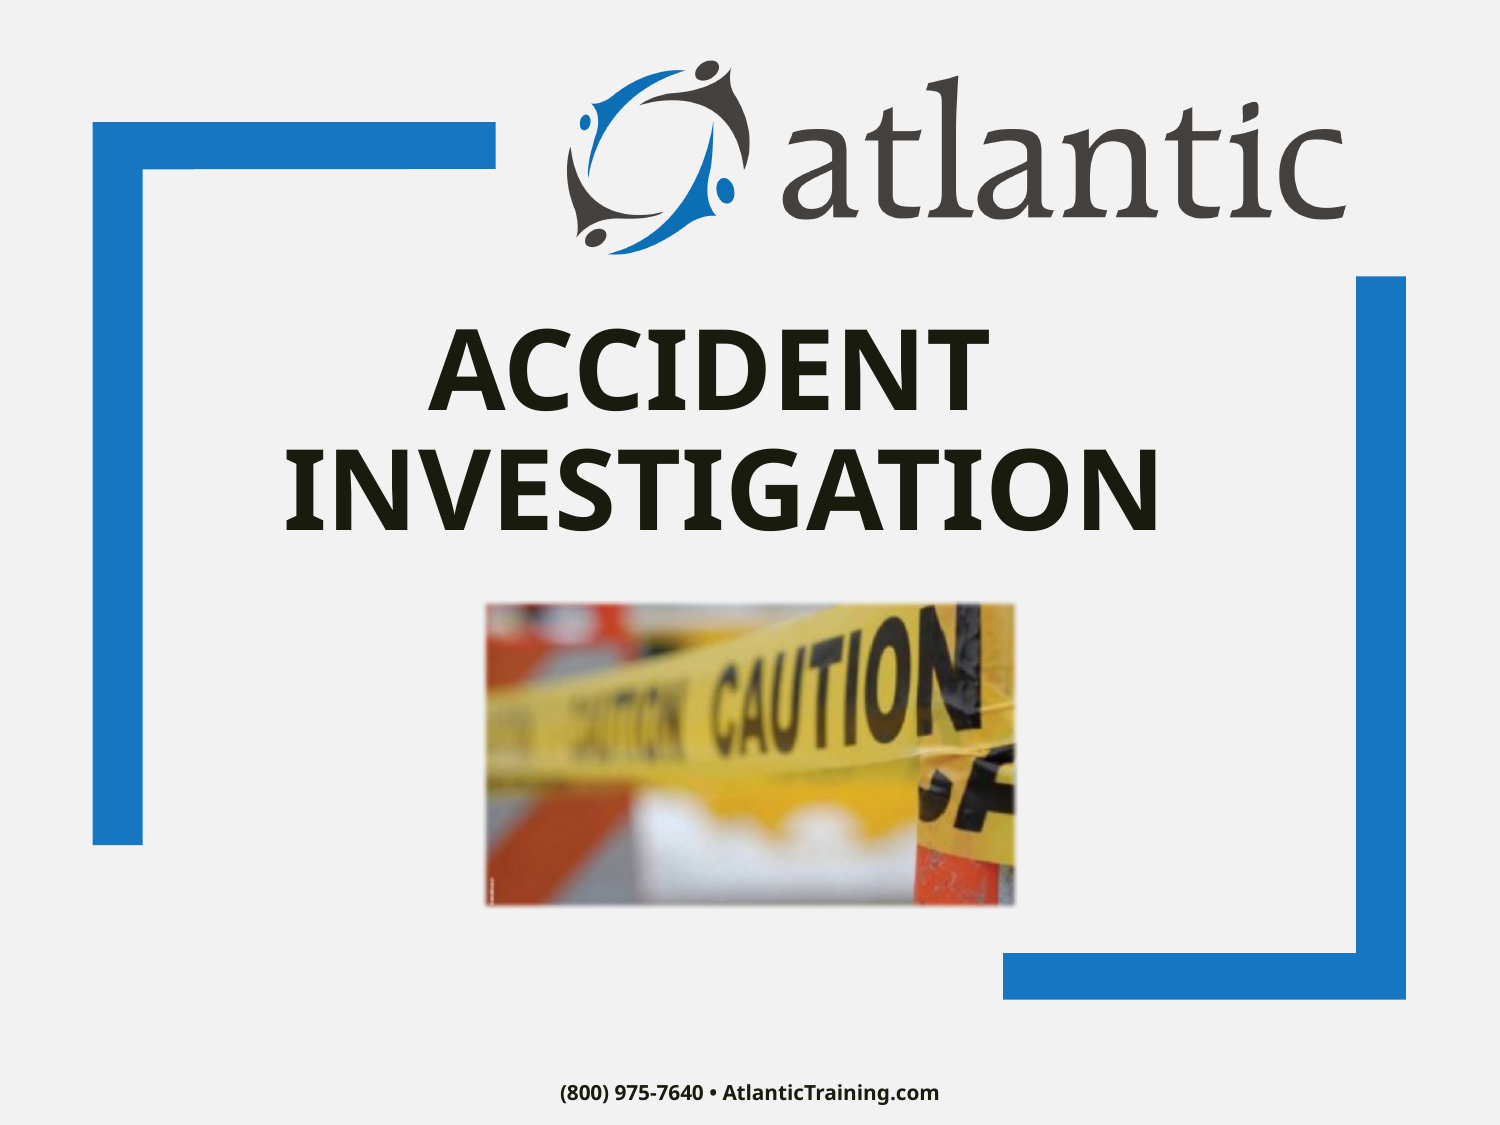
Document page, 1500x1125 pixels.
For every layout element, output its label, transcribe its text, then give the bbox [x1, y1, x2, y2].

picture [481, 599, 1019, 910]
picture [562, 43, 1359, 249]
title Accident Investigation [87, 249, 1363, 563]
footer (800) 975-7640 • AtlanticTraining.com [317, 1058, 1182, 1125]
